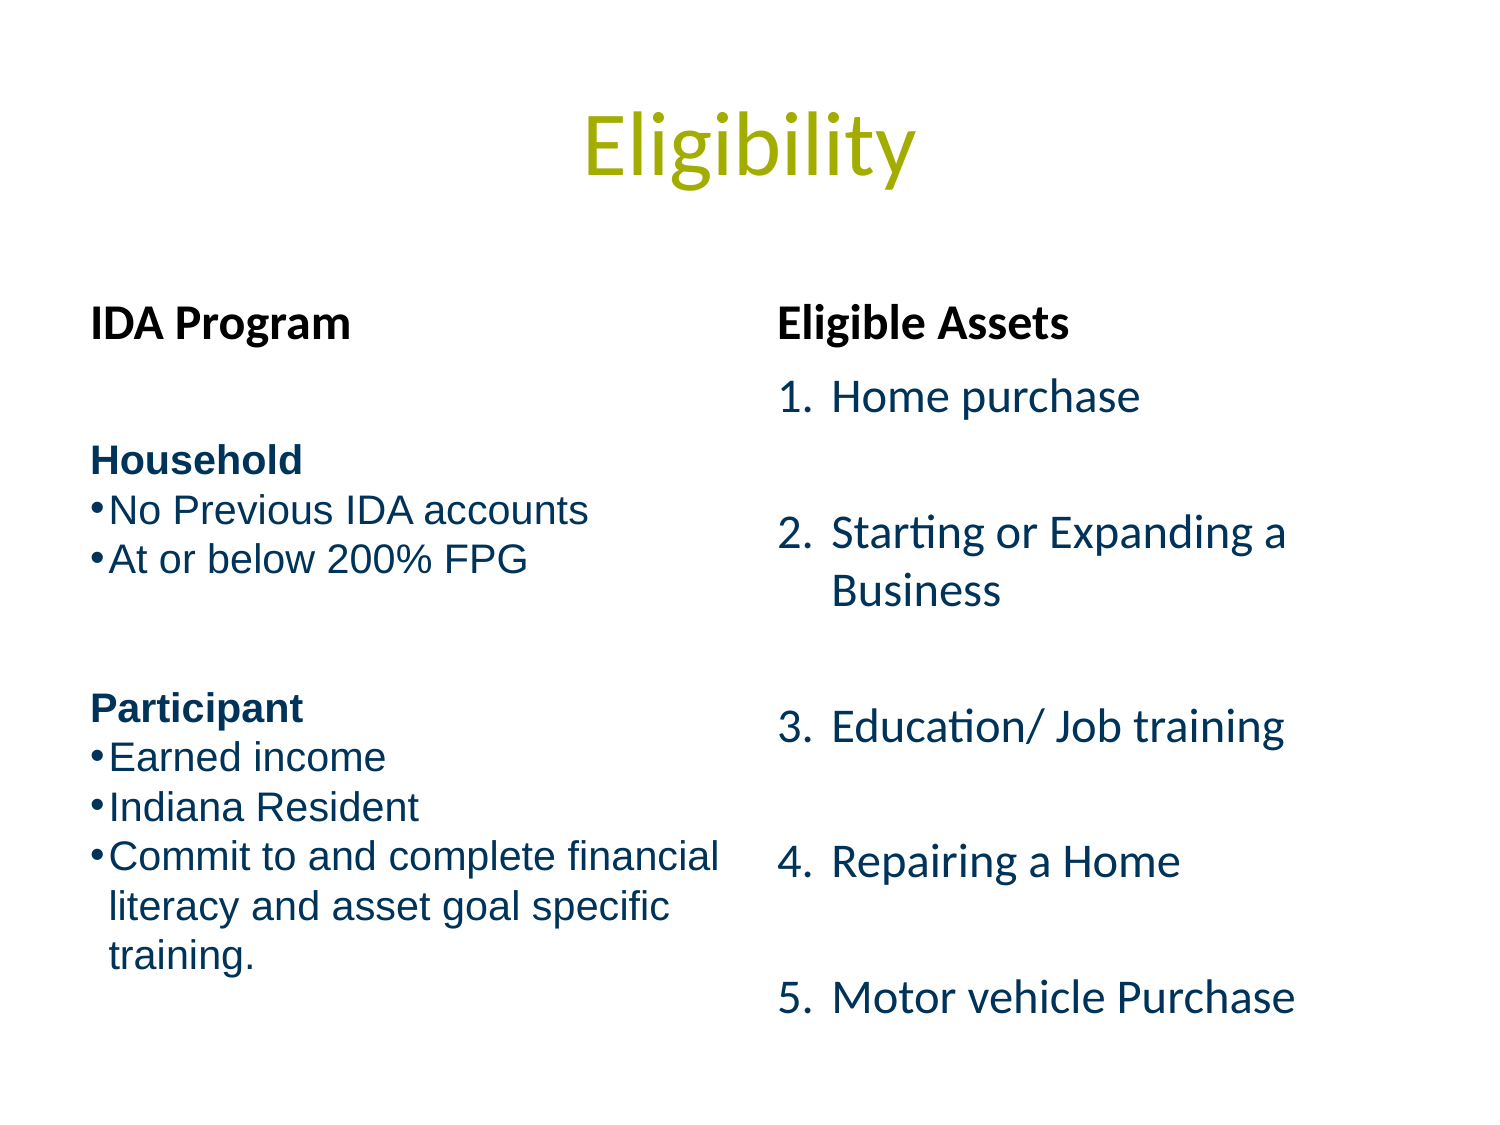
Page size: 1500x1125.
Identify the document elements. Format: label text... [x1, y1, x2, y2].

list Eligible Assets [761, 251, 1425, 356]
list Household No Previous IDA accounts At or below 200% FPG Participant Earned income Indiana Resident Commit to and complete financial literacy and asset goal specific training. [75, 356, 738, 988]
title Eligibility [75, 45, 1425, 233]
list Home purchase Starting or Expanding a Business Education/ Job training Repairing a Home Motor vehicle Purchase [761, 356, 1425, 1038]
list IDA Program [75, 251, 738, 356]
